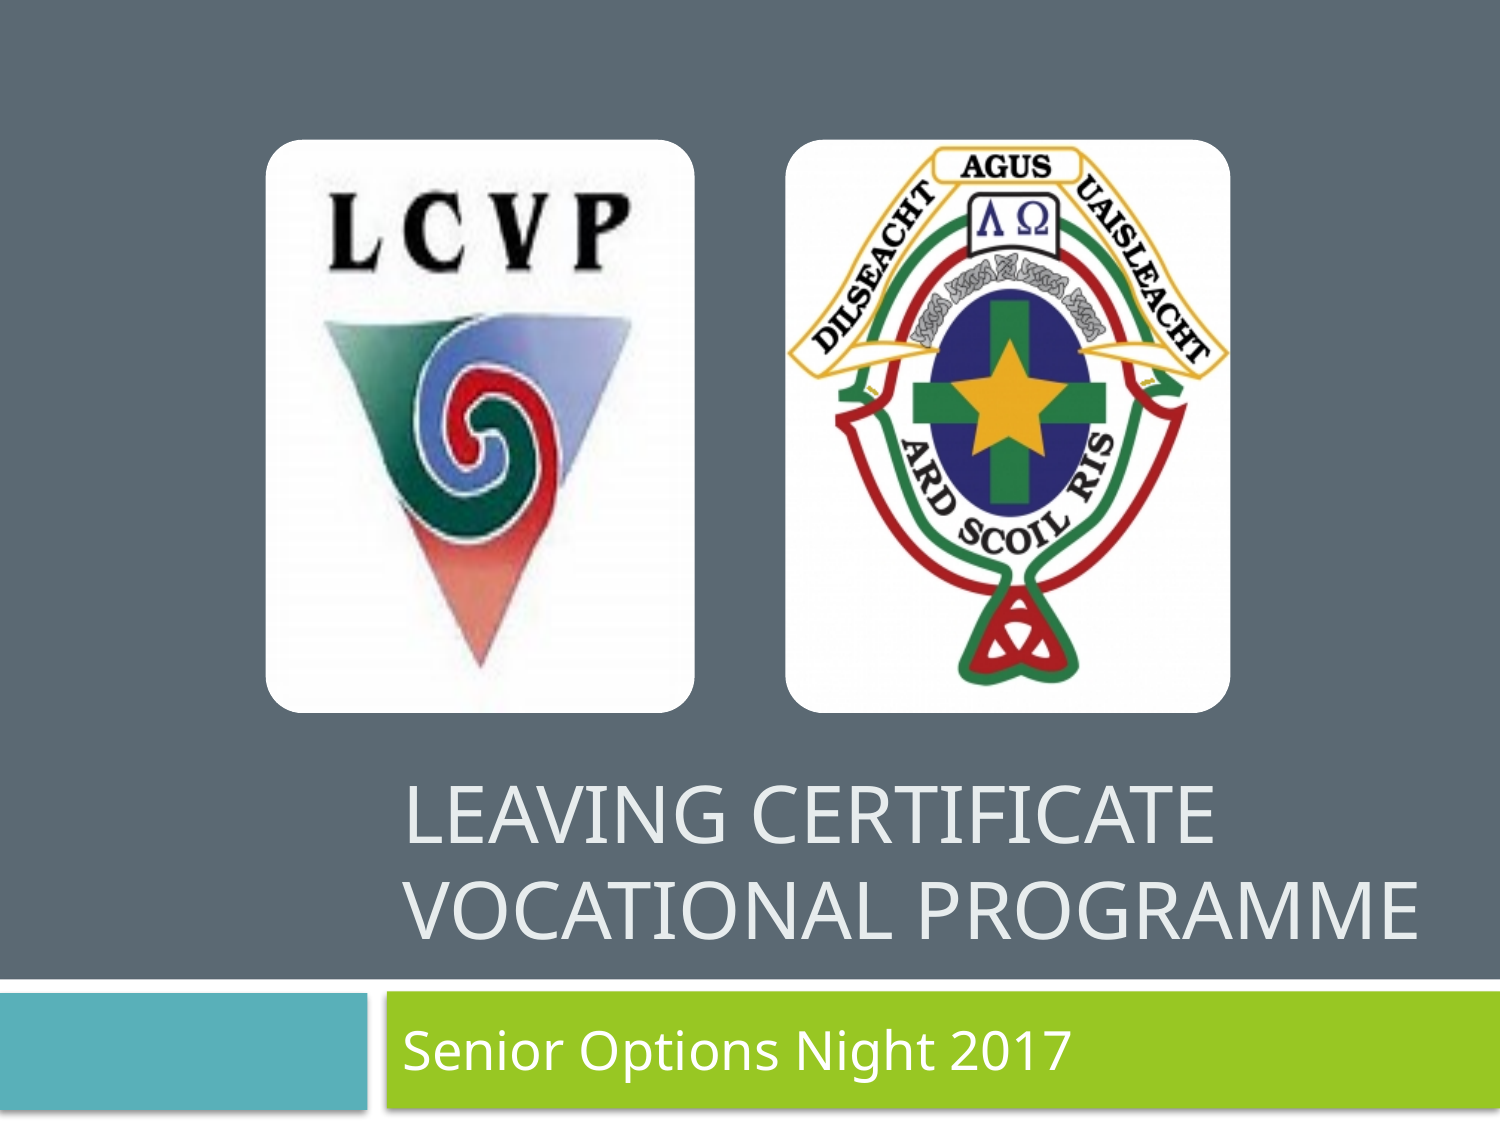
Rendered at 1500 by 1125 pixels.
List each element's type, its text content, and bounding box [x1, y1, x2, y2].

picture [265, 139, 695, 714]
picture [785, 139, 1231, 714]
title Leaving Certificate Vocational Programme [387, 662, 1450, 963]
subtitle Senior Options Night 2017 [387, 992, 1488, 1105]
